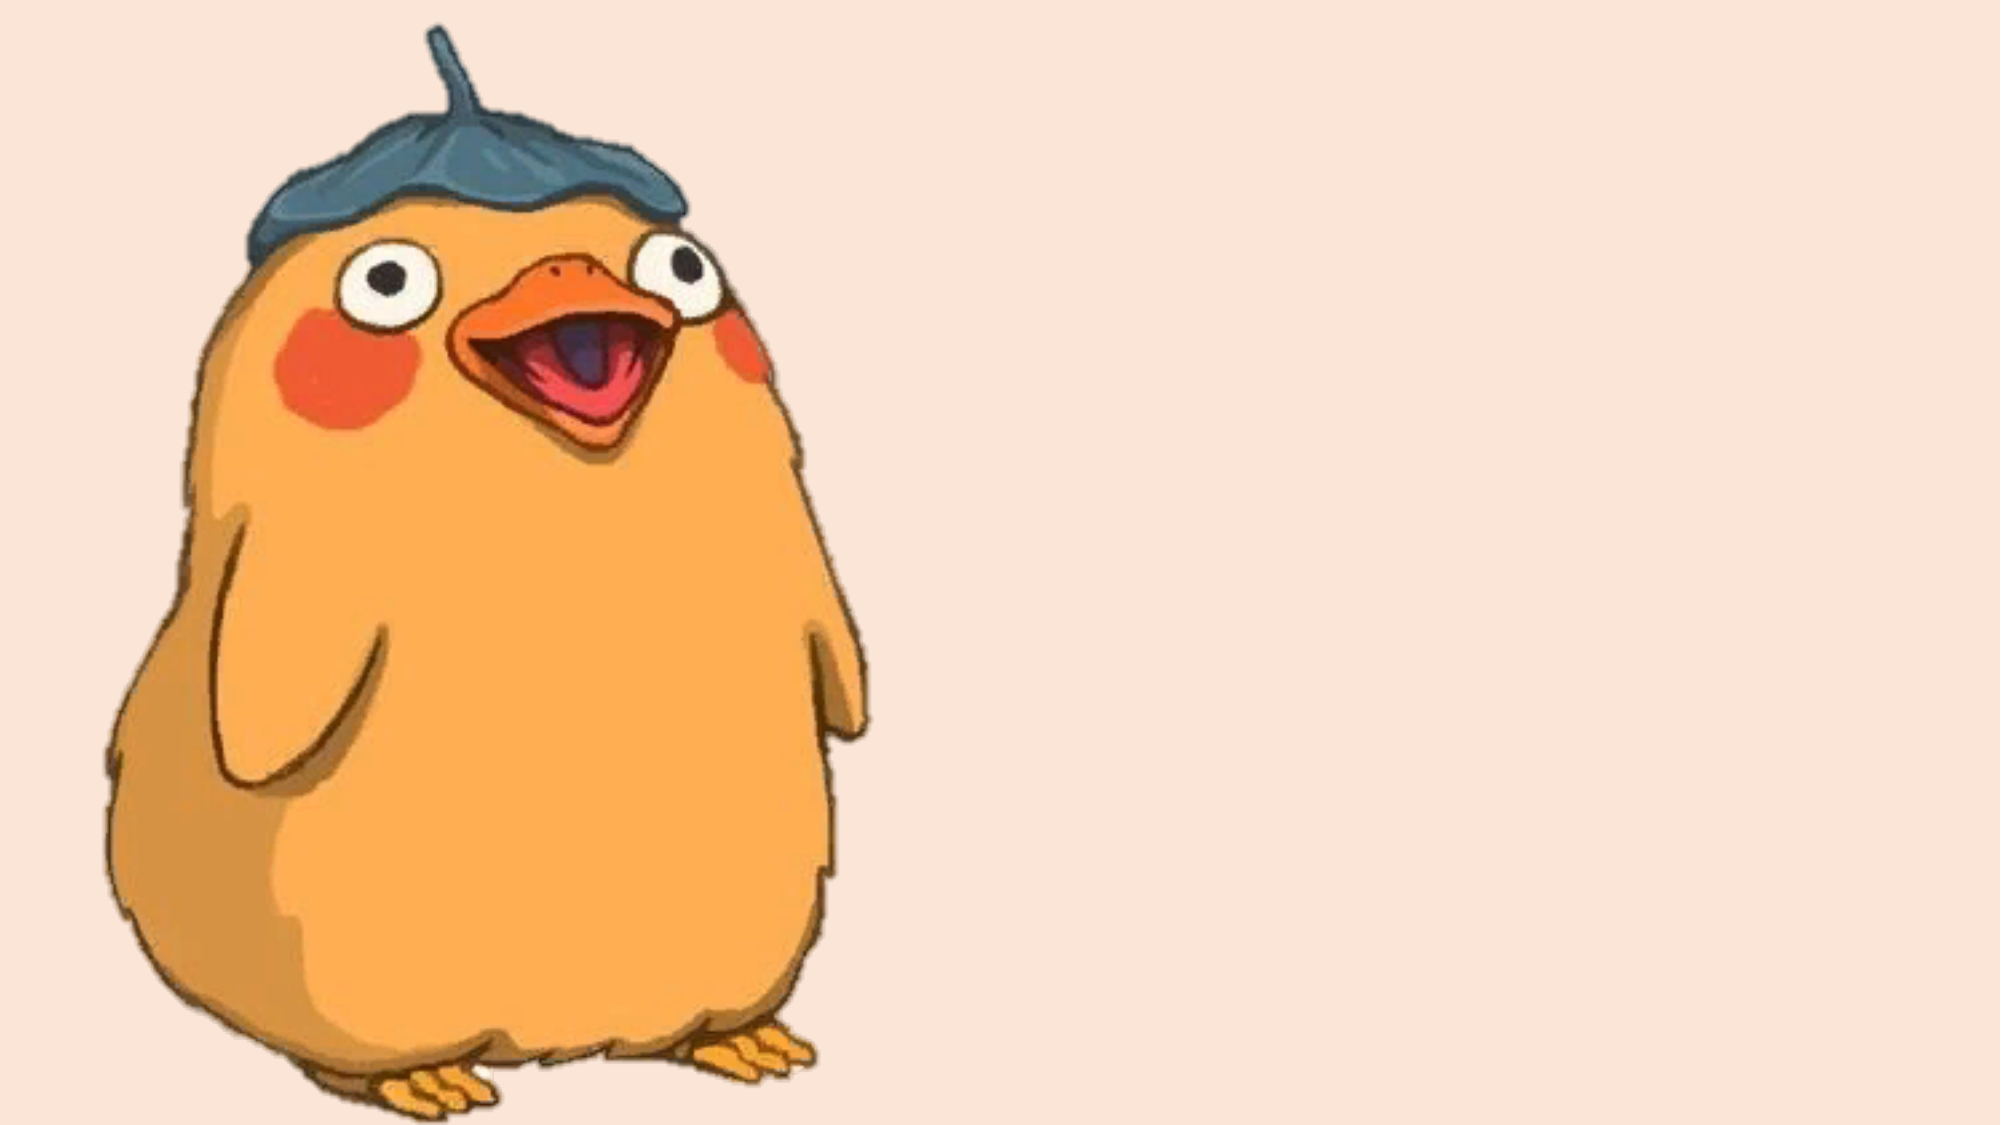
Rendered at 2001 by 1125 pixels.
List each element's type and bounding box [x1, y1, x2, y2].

picture [22, 0, 950, 1125]
